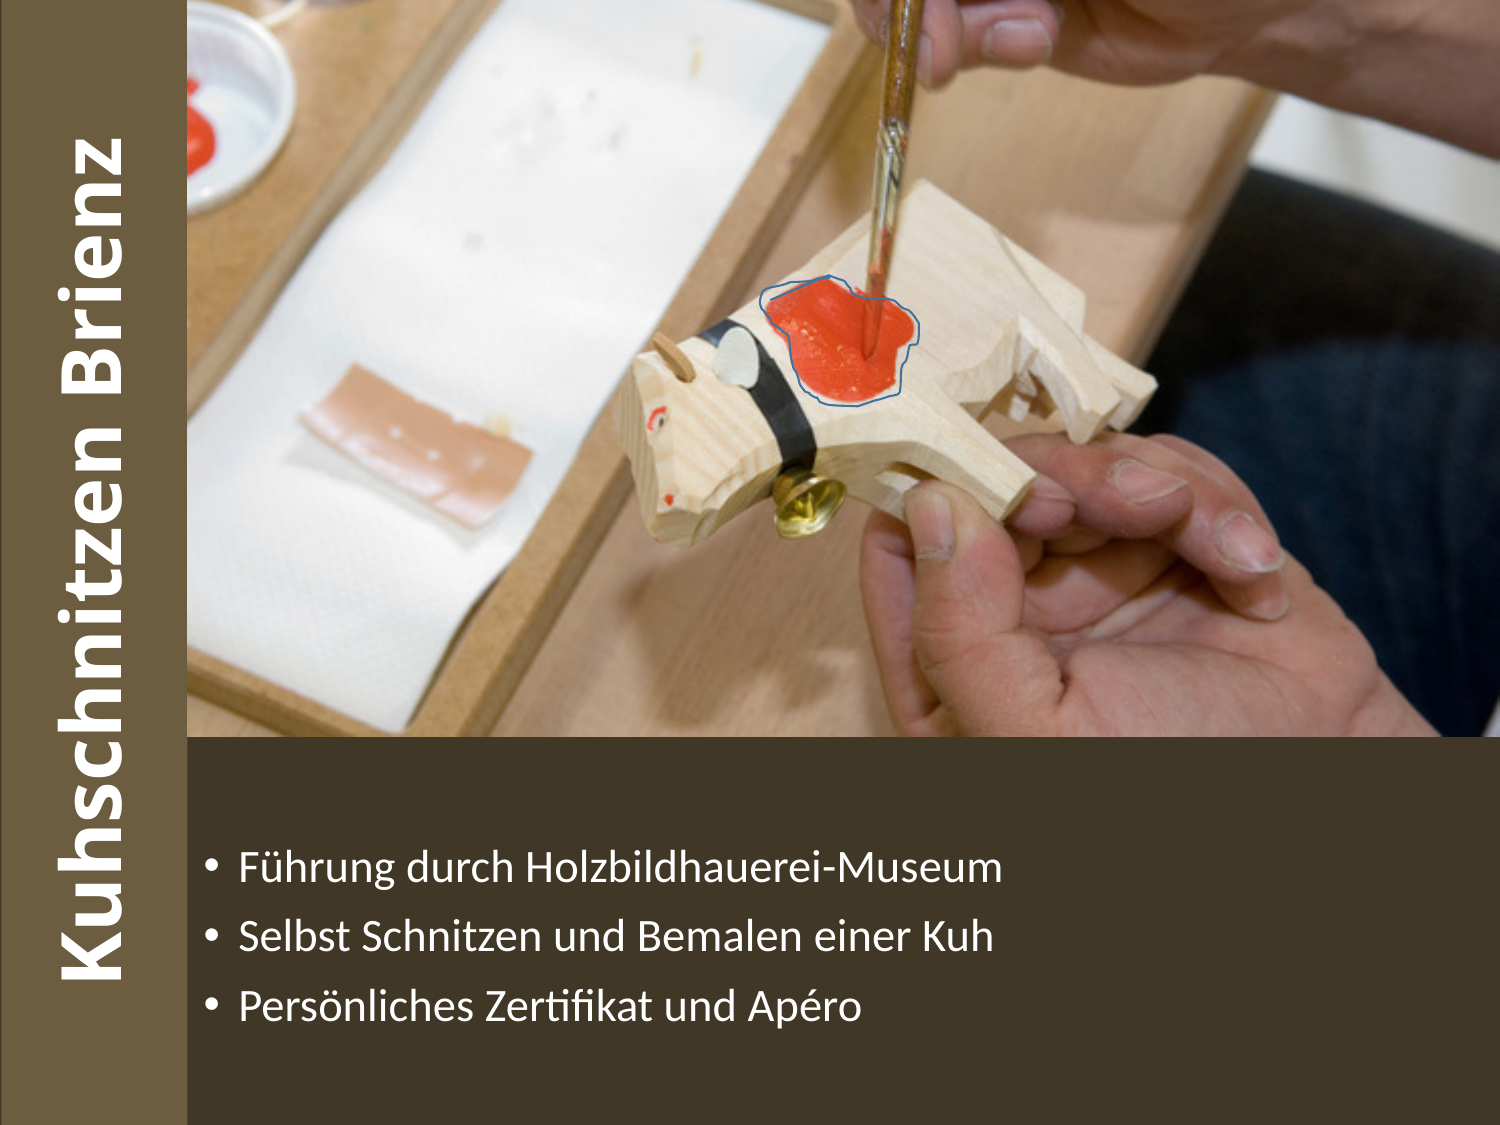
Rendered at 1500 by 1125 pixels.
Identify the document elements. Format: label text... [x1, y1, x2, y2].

list Führung durch Holzbildhauerei-Museum Selbst Schnitzen und Bemalen einer Kuh Persönliches Zertifikat und Apéro [188, 834, 1500, 1041]
title Kuhschnitzen Brienz [1, 0, 188, 1125]
picture [187, 0, 1500, 737]
